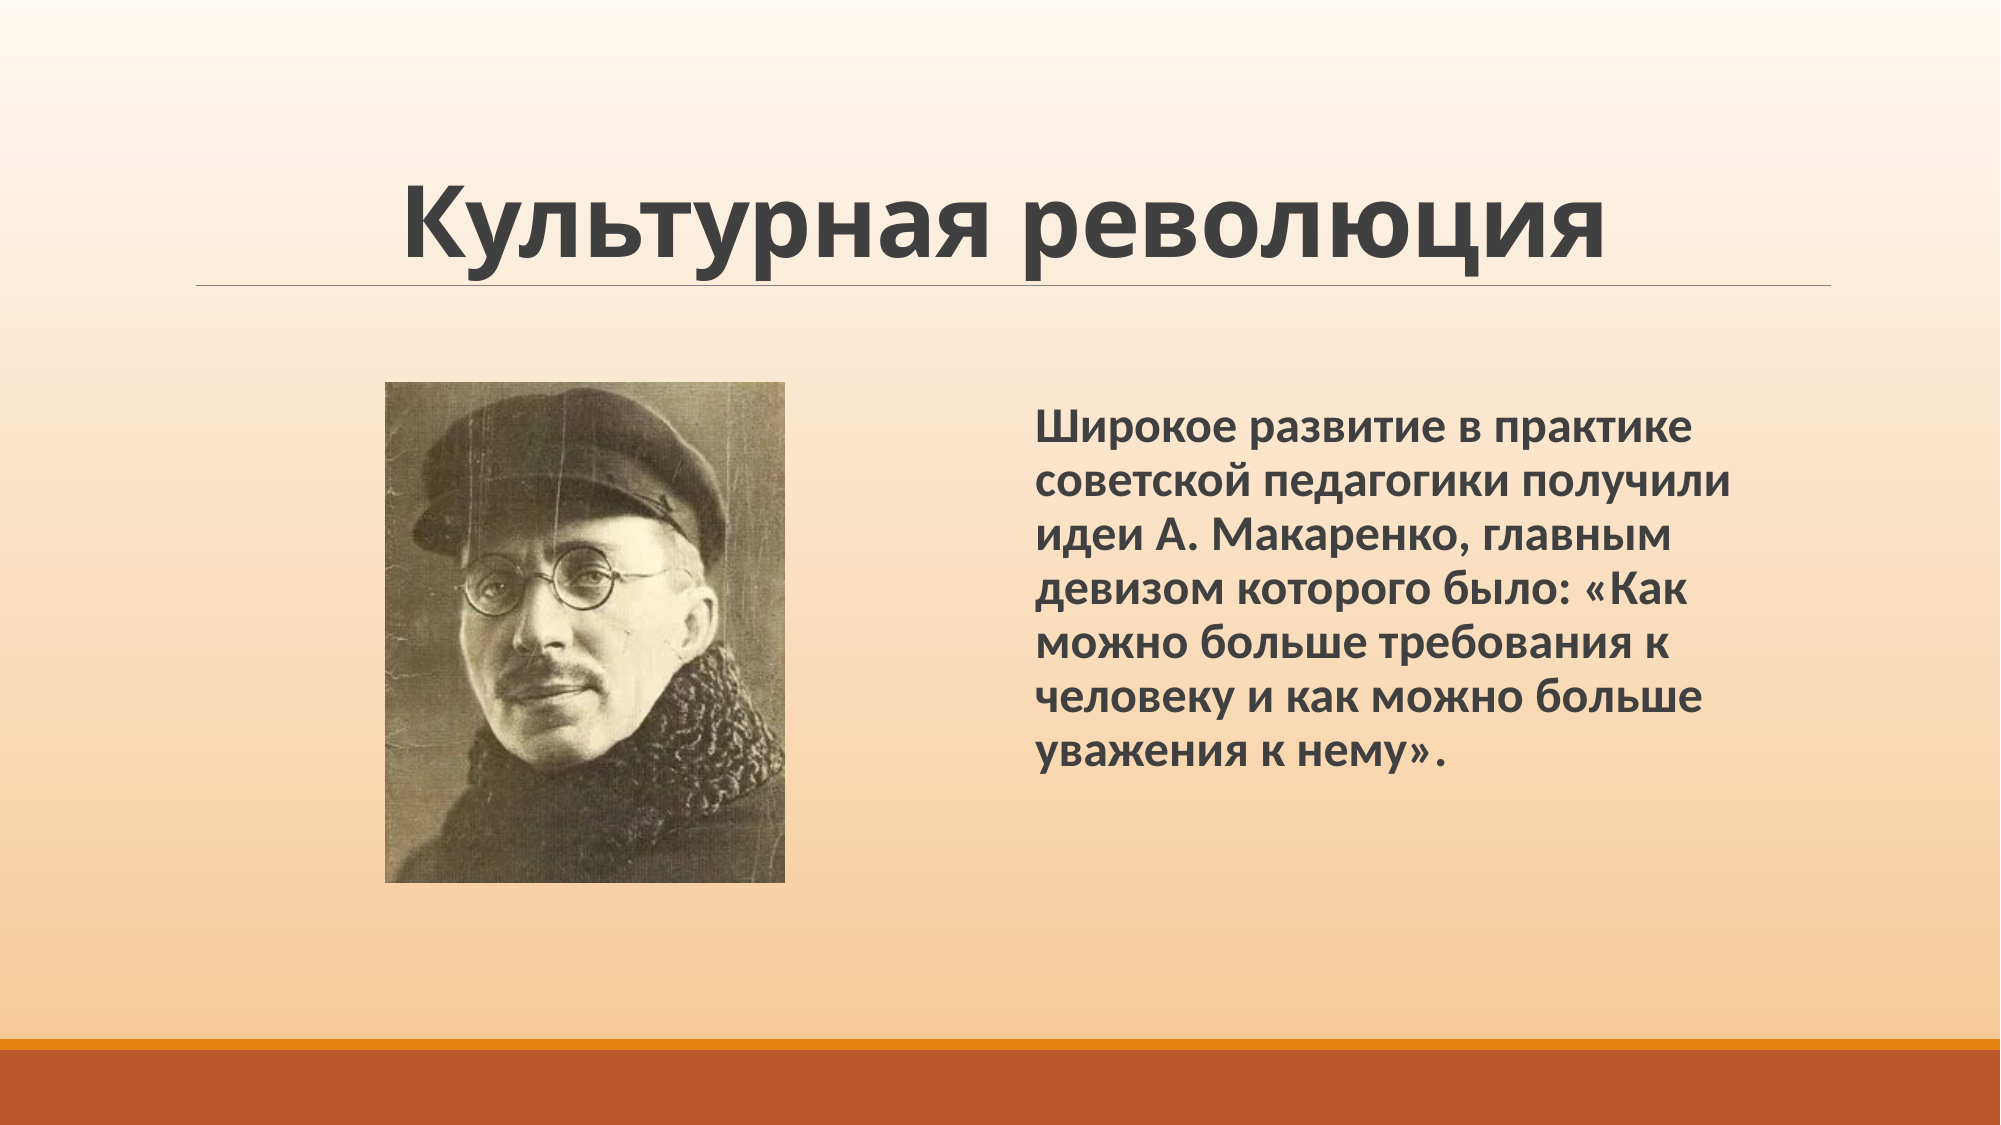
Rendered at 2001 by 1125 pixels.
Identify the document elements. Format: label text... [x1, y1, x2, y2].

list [384, 382, 786, 884]
title Культурная революция [180, 47, 1830, 285]
list Широкое развитие в практике советской педагогики получили идеи А. Макаренко, главным девизом которого было: «Как можно больше требования к человеку и как можно больше уважения к нему». [1020, 302, 1830, 963]
